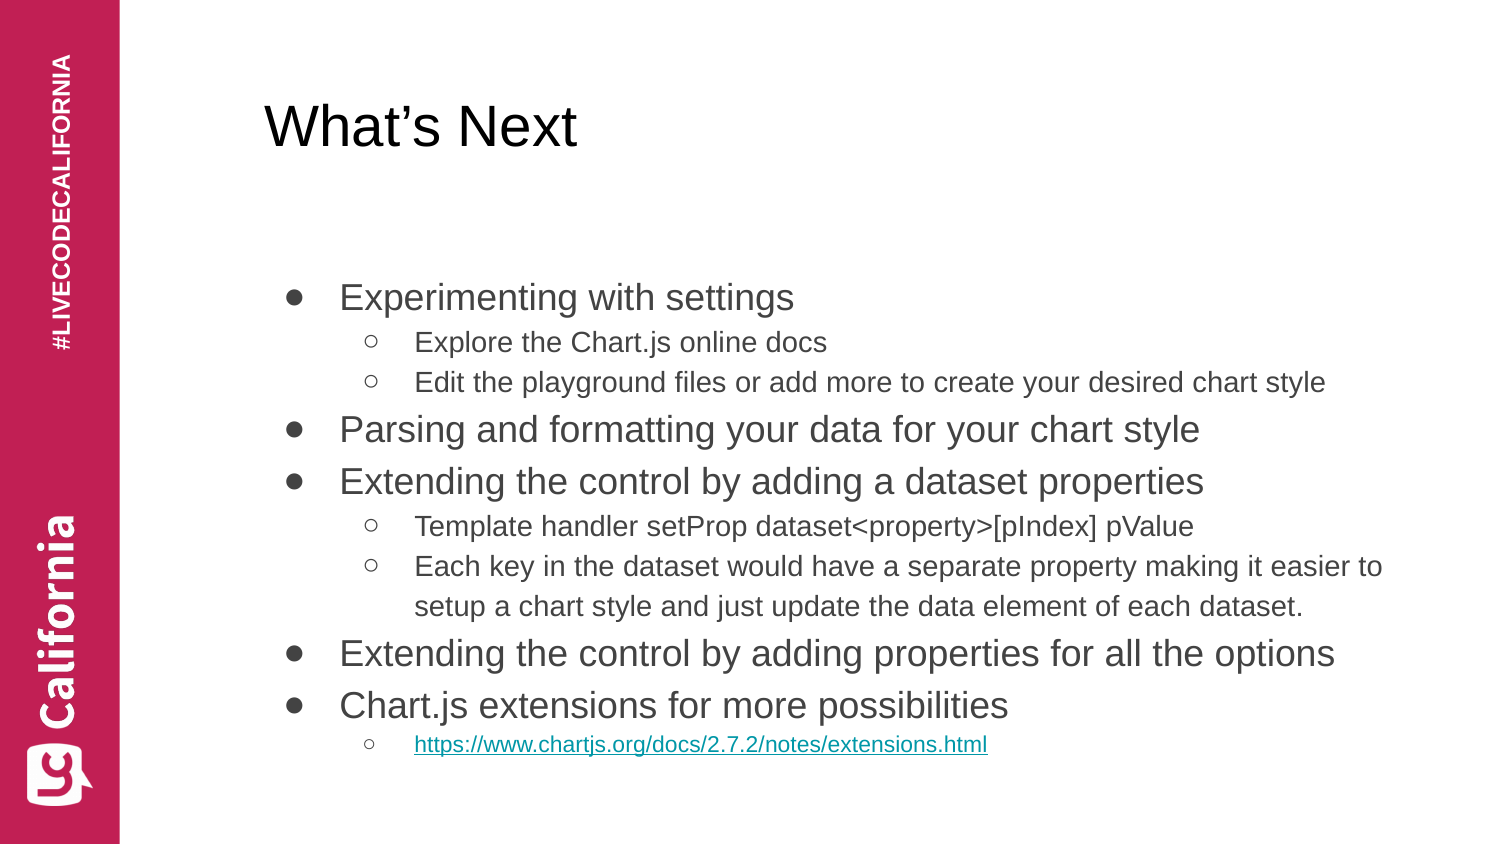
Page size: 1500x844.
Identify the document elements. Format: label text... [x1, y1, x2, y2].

list Experimenting with settings Explore the Chart.js online docs Edit the playground files or add more to create your desired chart style Parsing and formatting your data for your chart style Extending the control by adding a dataset properties Template handler setProp dataset<property>[pIndex] pValue Each key in the dataset would have a separate property making it easier to setup a chart style and just update the data element of each dataset. Extending the control by adding properties for all the options Chart.js extensions for more possibilities https://www.chartjs.org/docs/2.7.2/notes/extensions.html [249, 251, 1417, 820]
title What’s Next [249, 72, 1417, 236]
picture [0, 0, 120, 844]
